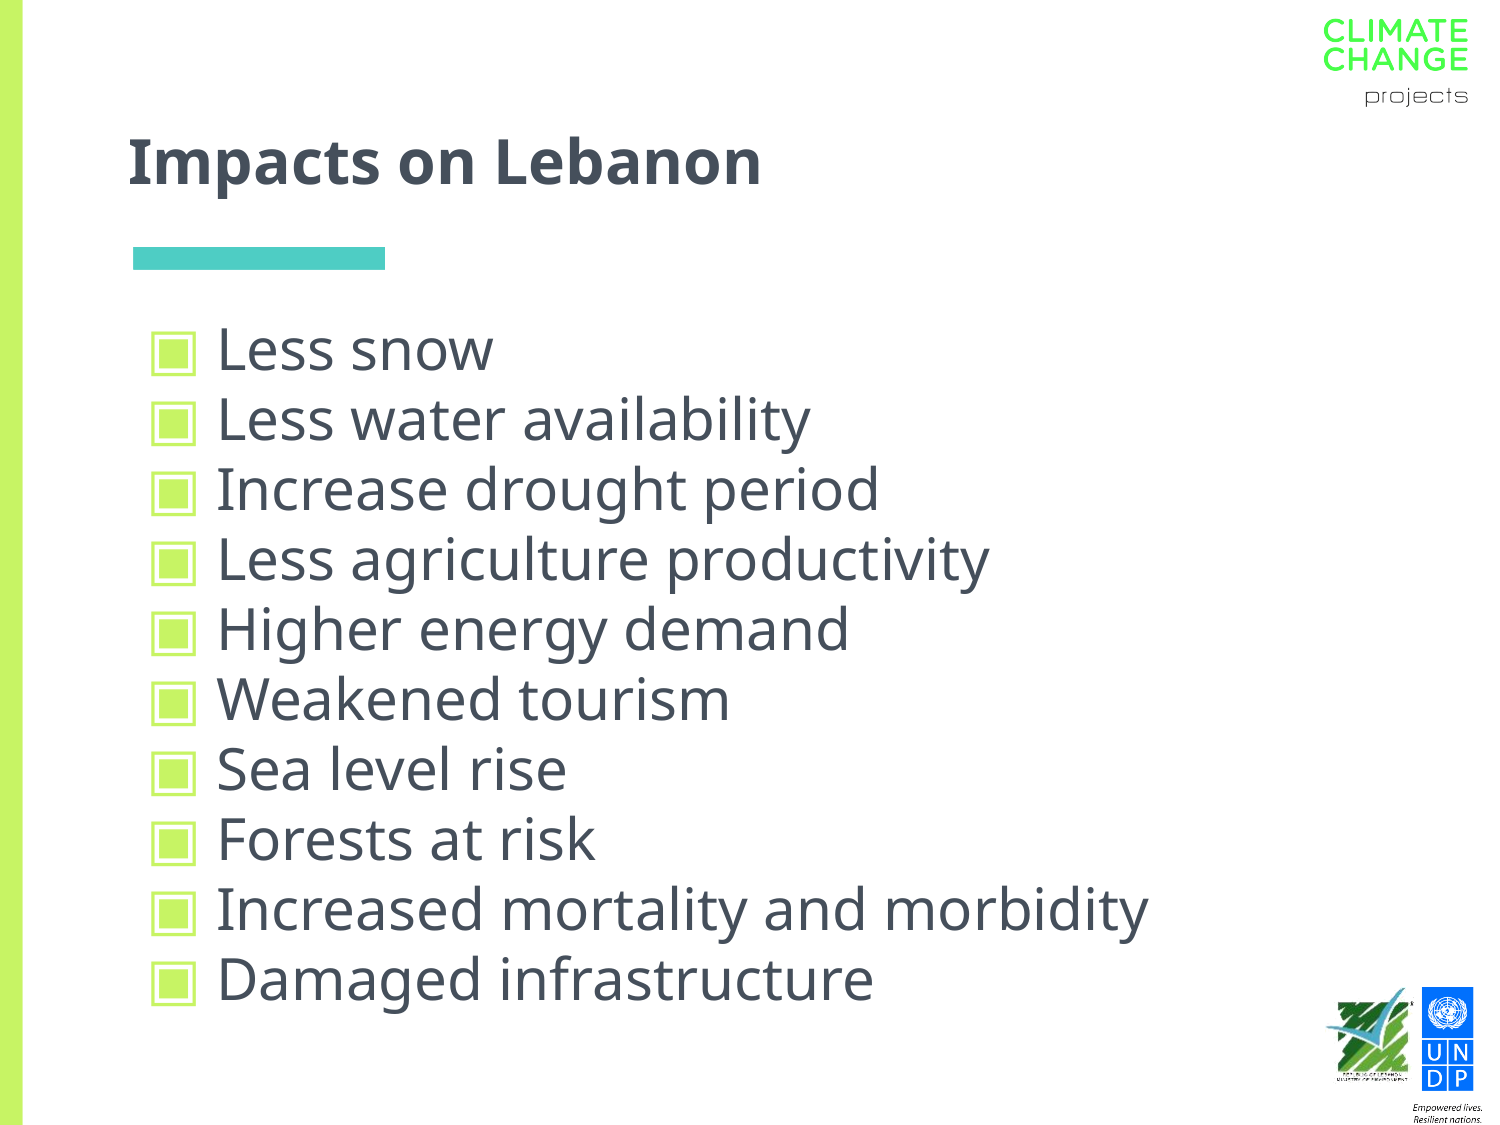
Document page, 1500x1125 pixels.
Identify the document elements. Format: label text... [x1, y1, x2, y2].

picture [1325, 987, 1482, 1123]
picture [1387, 0, 1482, 122]
title Impacts on Lebanon [113, 0, 1387, 212]
list Less snow Less water availability Increase drought period Less agriculture productivity Higher energy demand Weakened tourism Sea level rise Forests at risk Increased mortality and morbidity Damaged infrastructure [113, 297, 1463, 1021]
